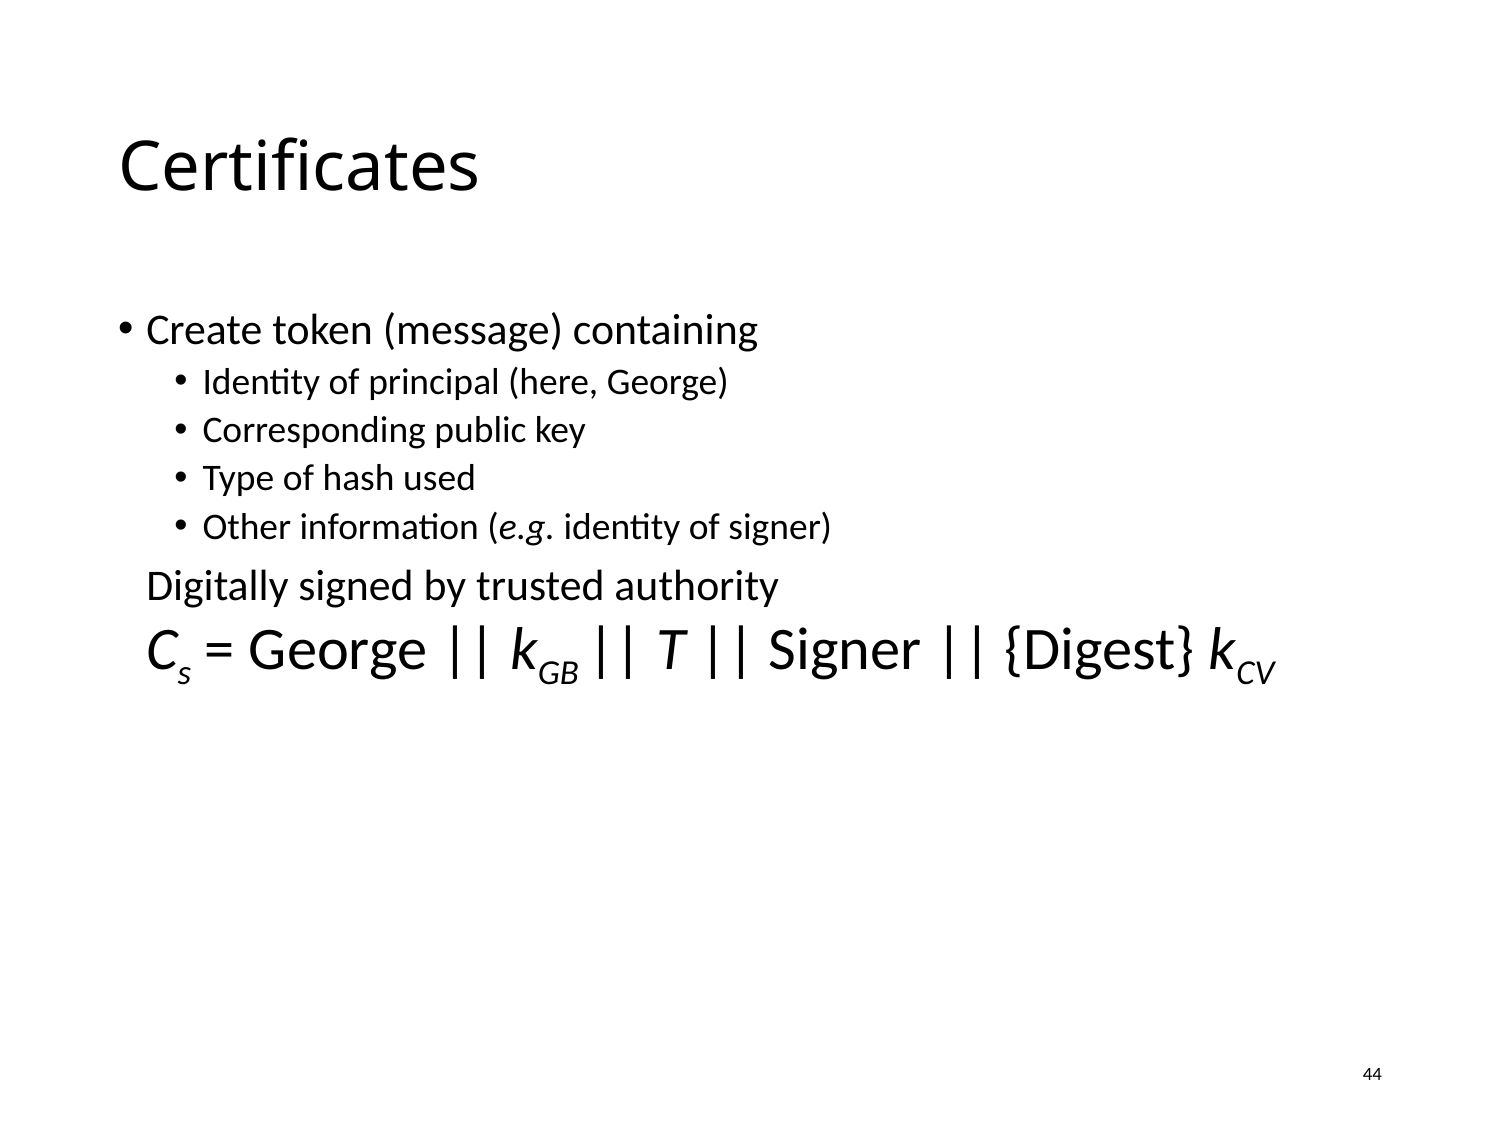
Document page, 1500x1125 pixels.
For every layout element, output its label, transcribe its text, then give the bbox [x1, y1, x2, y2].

title Certificates [103, 59, 1397, 278]
list Create token (message) containing Identity of principal (here, George) Corresponding public key Type of hash used Other information (e.g. identity of signer) Digitally signed by trusted authority Cs = George || kGB || T || Signer || {Digest} kCV [103, 299, 1397, 1014]
slide_number 44 [1059, 1042, 1397, 1103]
